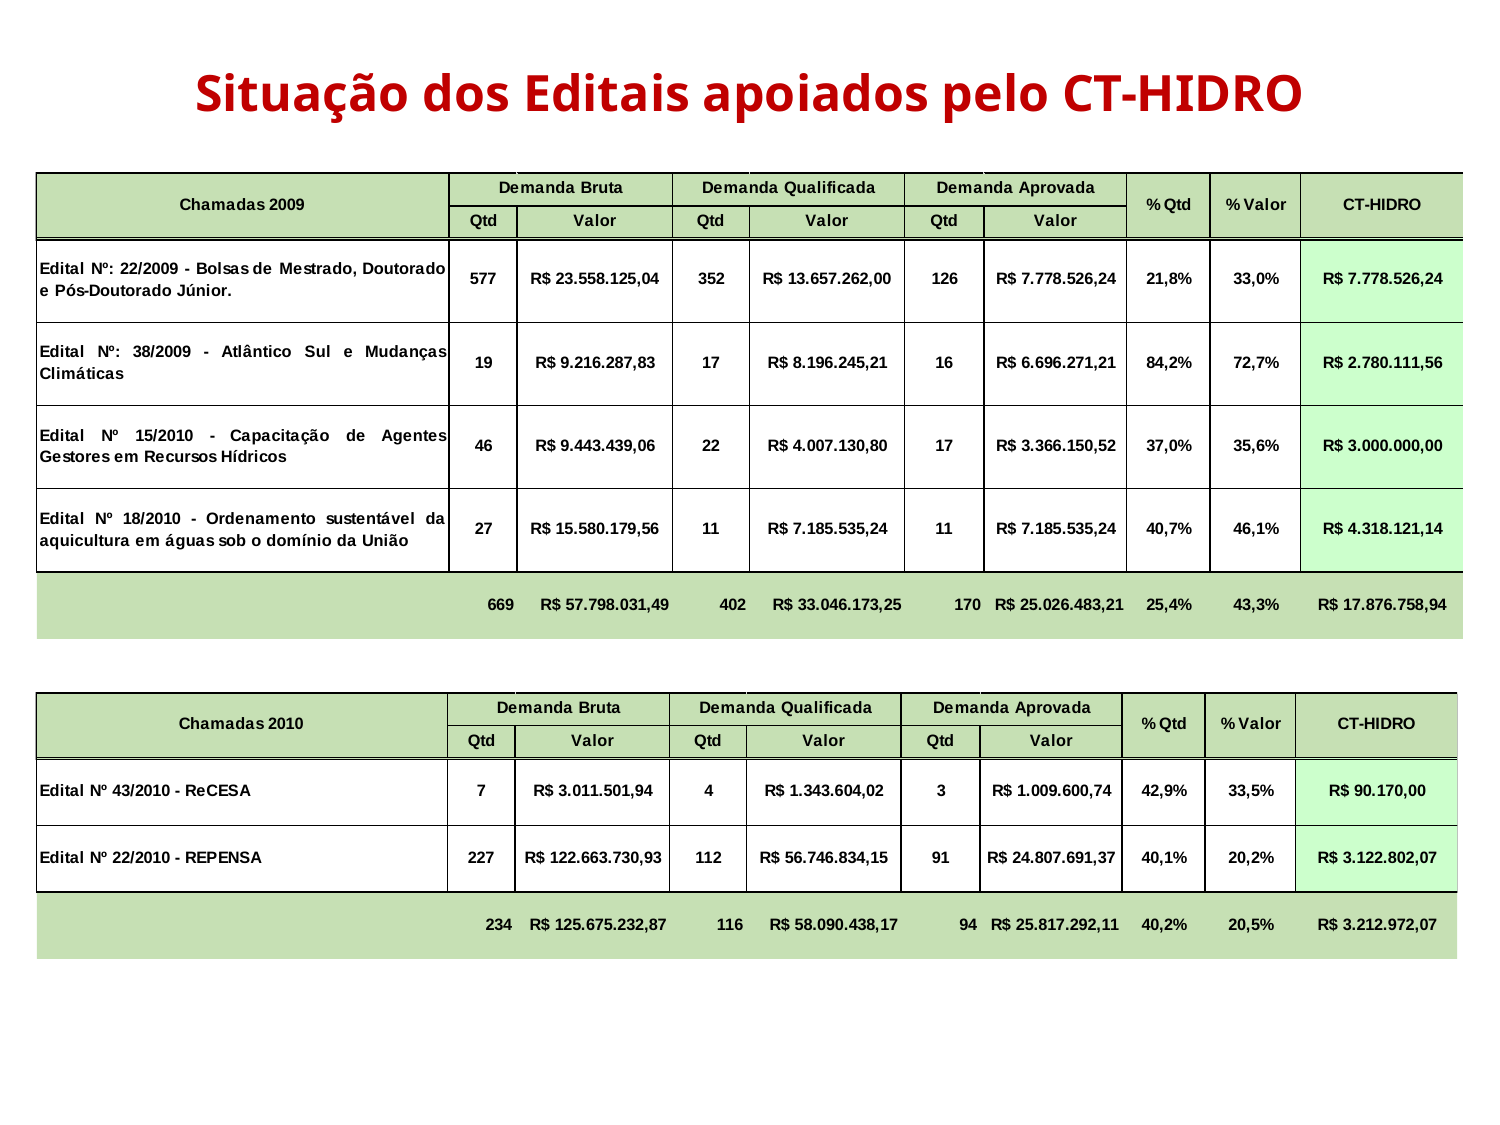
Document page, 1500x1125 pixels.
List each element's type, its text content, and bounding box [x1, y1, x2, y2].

title Situação dos Editais apoiados pelo CT-HIDRO [75, 45, 1425, 138]
picture [35, 692, 1459, 960]
picture [35, 172, 1465, 640]
